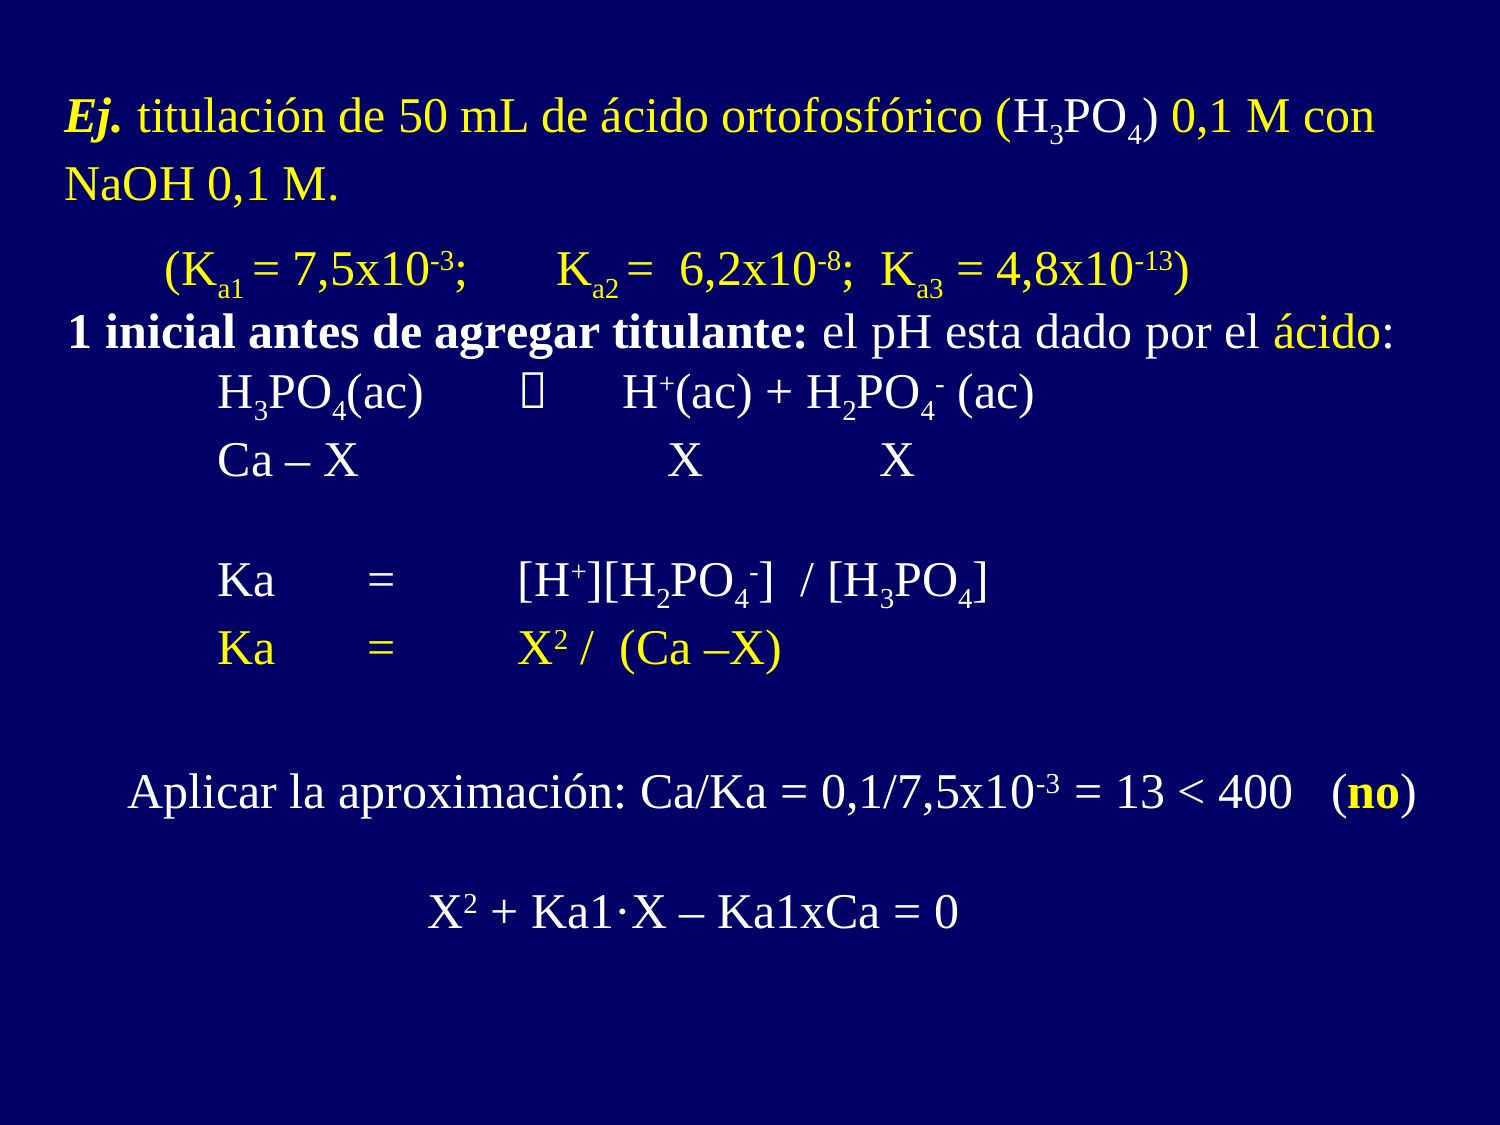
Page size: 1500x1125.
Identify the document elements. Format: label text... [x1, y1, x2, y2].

text_box Ej. titulación de 50 mL de ácido ortofosfórico (H3PO4) 0,1 M con NaOH 0,1 M. (Ka1 = 7,5x10-3; Ka2 = 6,2x10-8; Ka3 = 4,8x10-13) [50, 75, 1436, 312]
text_box 1 inicial antes de agregar titulante: el pH esta dado por el ácido: H3PO4(ac)  H+(ac) + H2PO4- (ac) Ca – X X X Ka = [H+][H2PO4-] / [H3PO4] Ka = X2 / (Ca –X) [53, 290, 1466, 683]
text_box Aplicar la aproximación: Ca/Ka = 0,1/7,5x10-3 = 13 < 400 (no) X2 + Ka1·X – Ka1xCa = 0 [112, 751, 1500, 1067]
